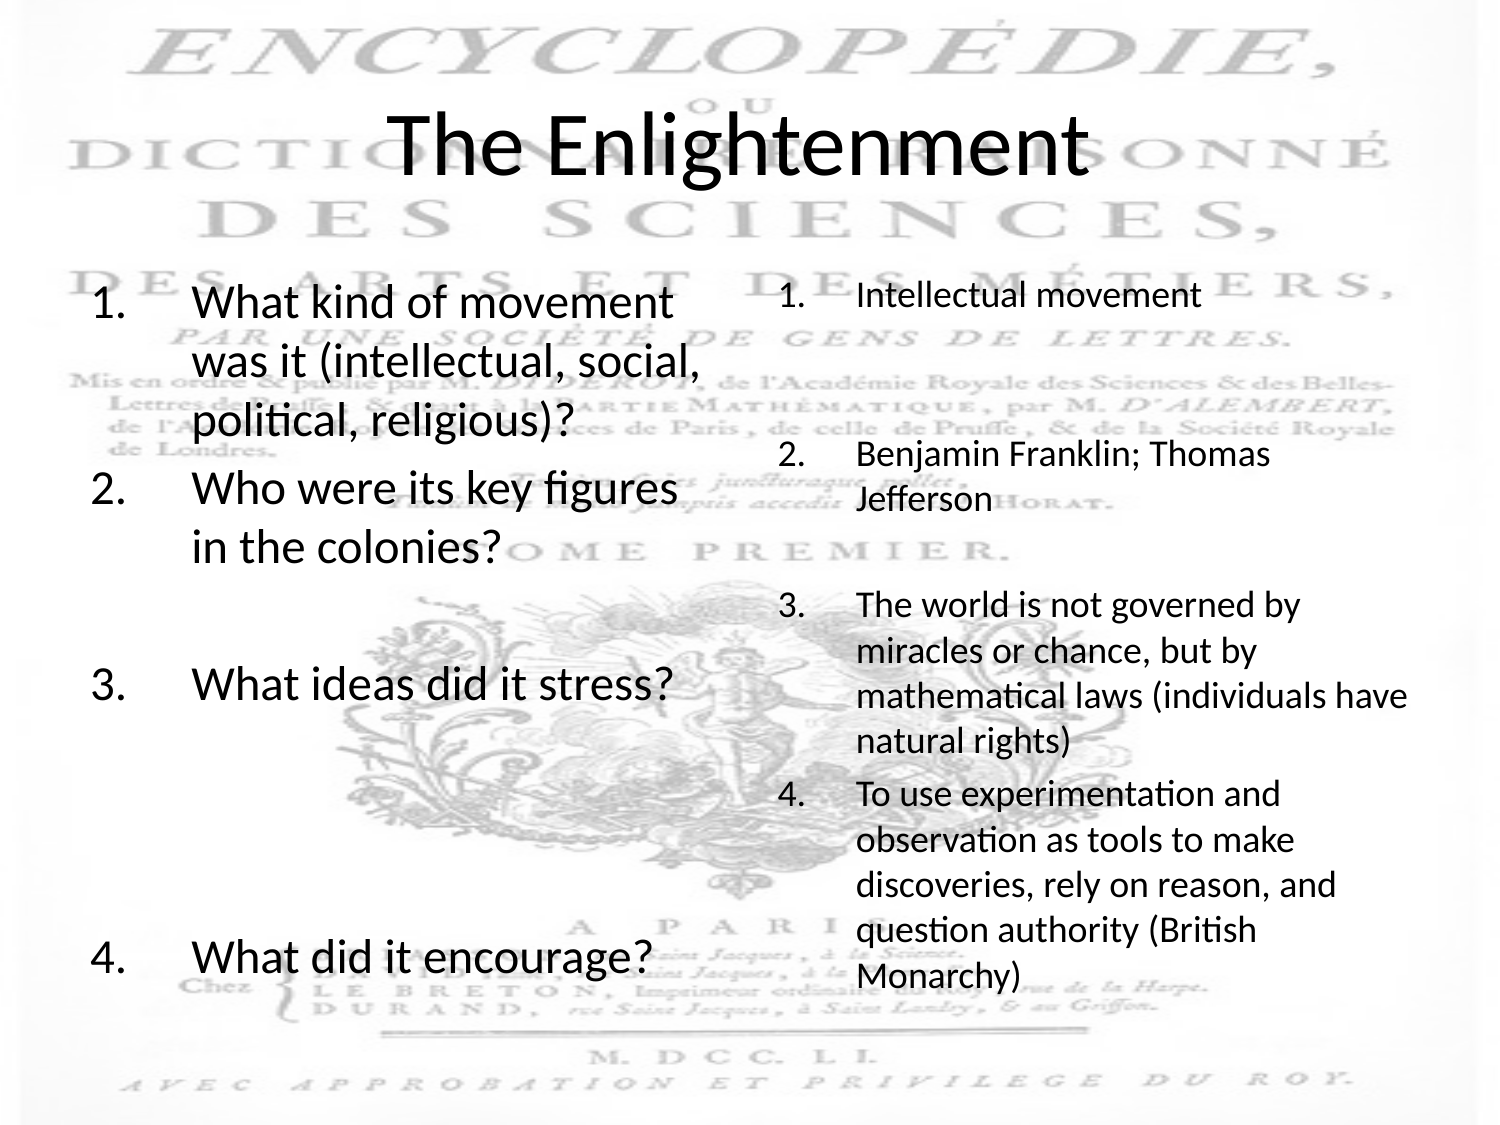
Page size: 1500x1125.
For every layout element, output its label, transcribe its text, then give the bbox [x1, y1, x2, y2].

list What kind of movement was it (intellectual, social, political, religious)? Who were its key figures in the colonies? What ideas did it stress? What did it encourage? [75, 262, 738, 1005]
list Intellectual movement Benjamin Franklin; Thomas Jefferson The world is not governed by miracles or chance, but by mathematical laws (individuals have natural rights) To use experimentation and observation as tools to make discoveries, rely on reason, and question authority (British Monarchy) [762, 262, 1425, 1005]
title The Enlightenment [75, 45, 1425, 233]
